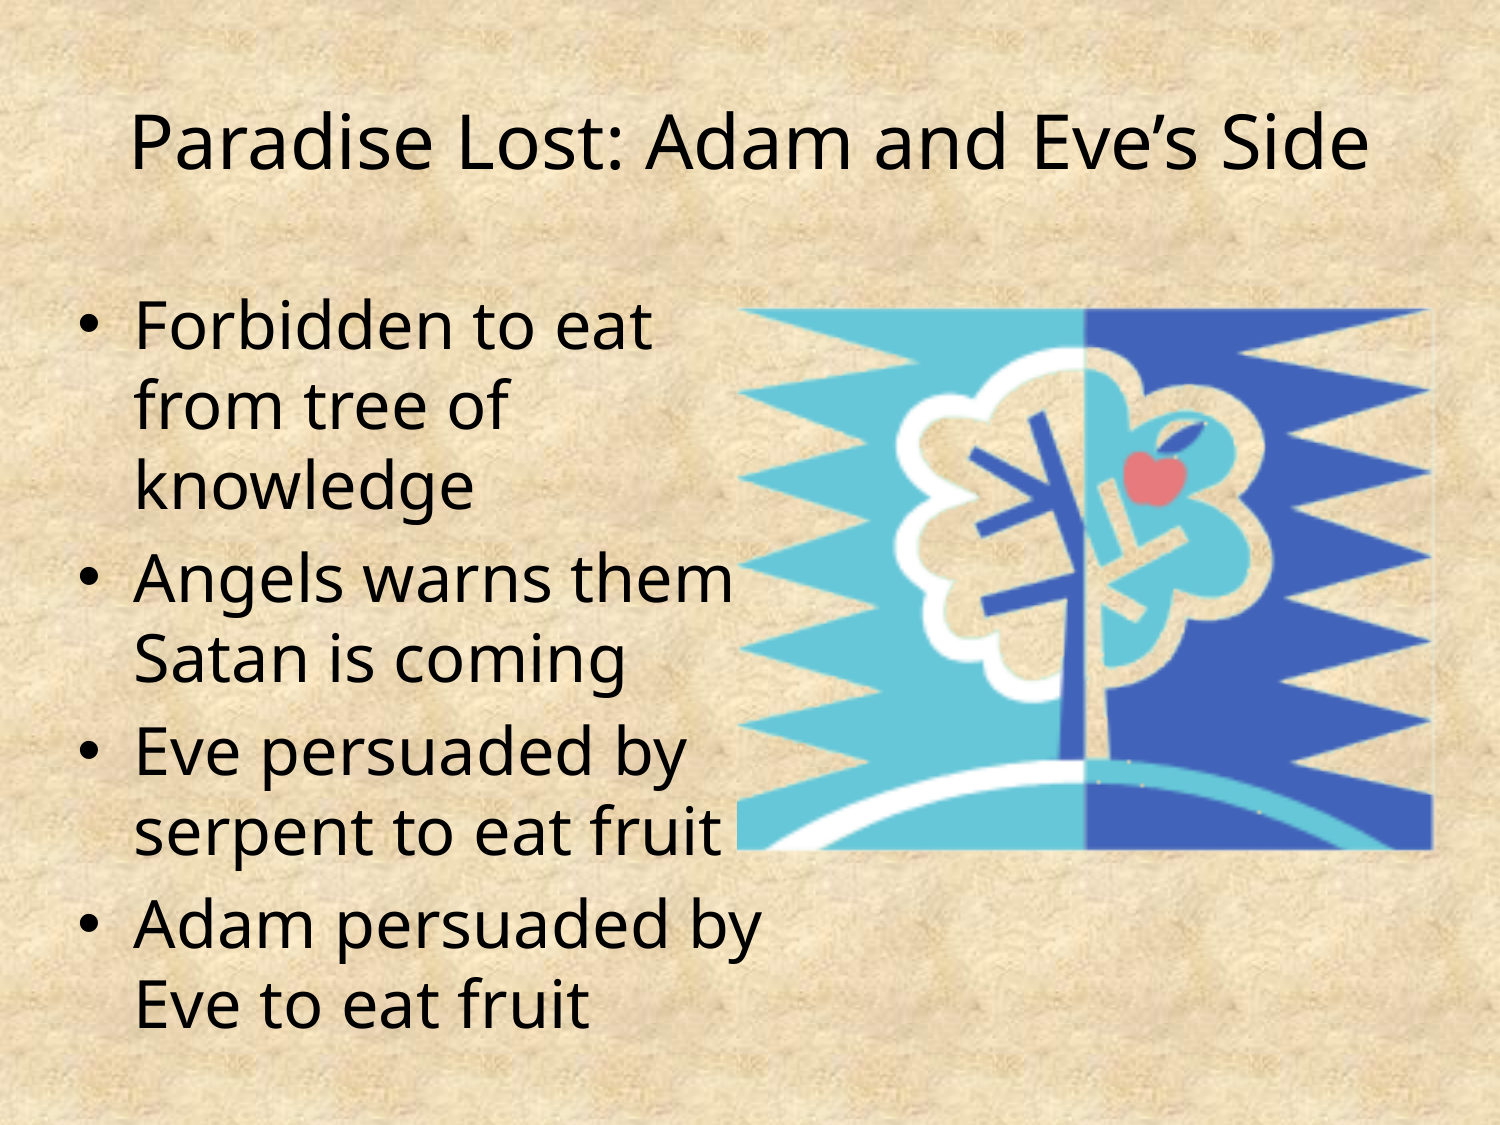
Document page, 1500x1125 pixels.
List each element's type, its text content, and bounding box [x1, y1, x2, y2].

picture [0, 0, 1500, 1125]
title Paradise Lost: Adam and Eve’s Side [75, 45, 1425, 233]
list Forbidden to eat from tree of knowledge Angels warns them Satan is coming Eve persuaded by serpent to eat fruit Adam persuaded by Eve to eat fruit [62, 275, 813, 1038]
